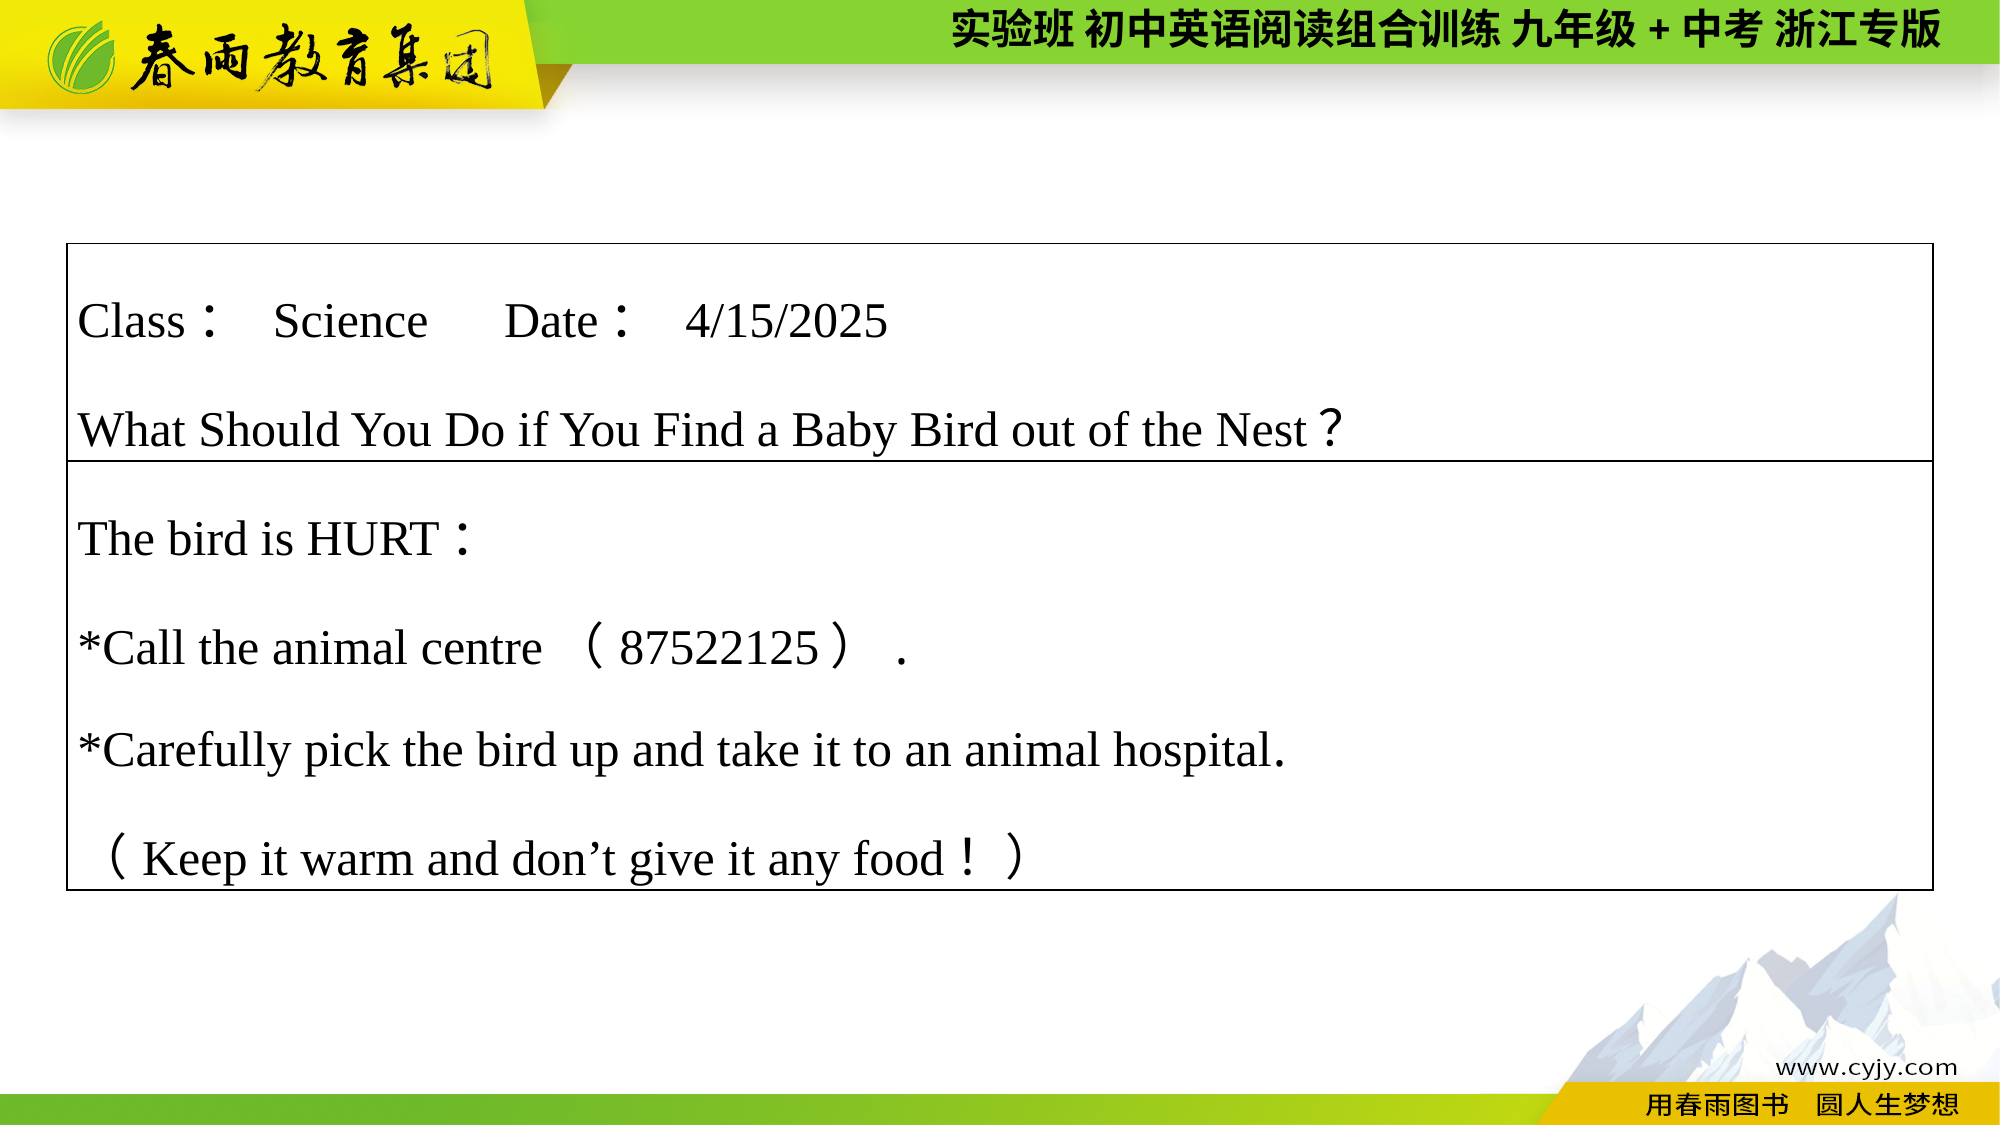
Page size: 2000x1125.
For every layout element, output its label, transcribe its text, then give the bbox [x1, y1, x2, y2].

table_header Class： Science Date： 4/15/2025 What Should You Do if You Find a Baby Bird out of the Nest？ [68, 244, 1932, 460]
table_cell The bird is HURT： *Call the animal centre（87522125）. *Carefully pick the bird up and take it to an animal hospital. （Keep it warm and don’t give it any food！） [68, 462, 1932, 889]
picture [0, 0, 2000, 1125]
